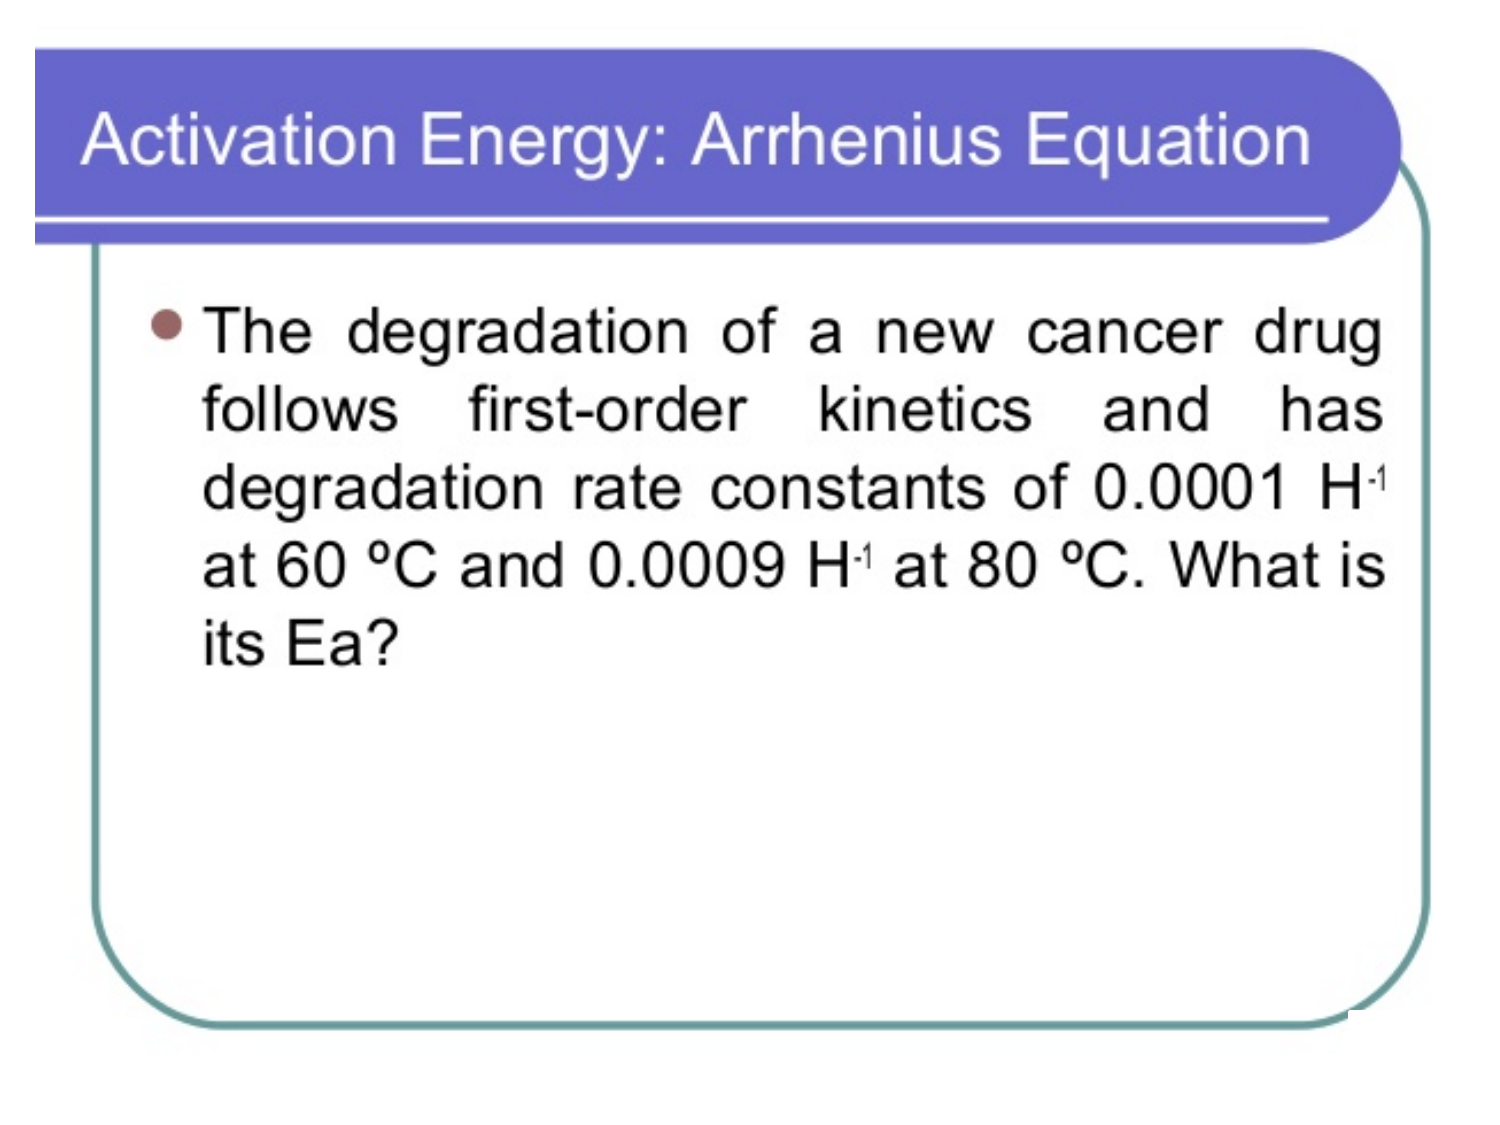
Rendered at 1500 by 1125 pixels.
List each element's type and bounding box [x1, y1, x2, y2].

text_box [35, 25, 1500, 1125]
